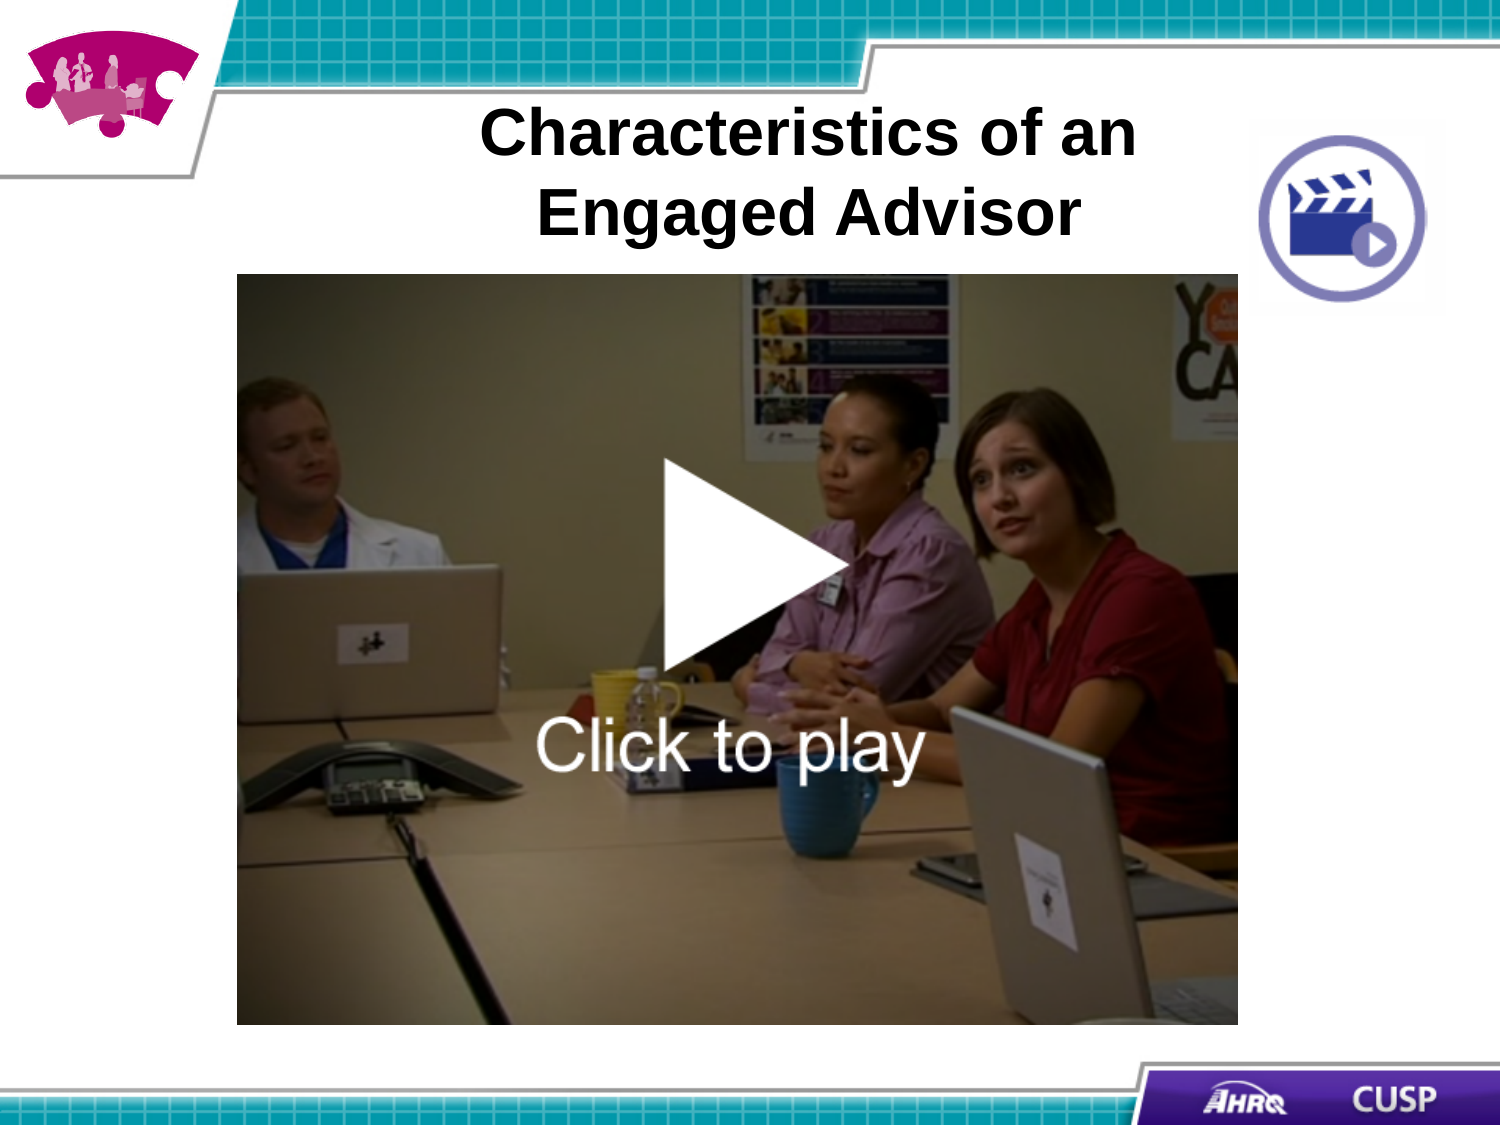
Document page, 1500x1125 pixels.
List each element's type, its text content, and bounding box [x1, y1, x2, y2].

title Characteristics of an Engaged Advisor [212, 75, 1182, 263]
picture [0, 0, 1500, 1125]
